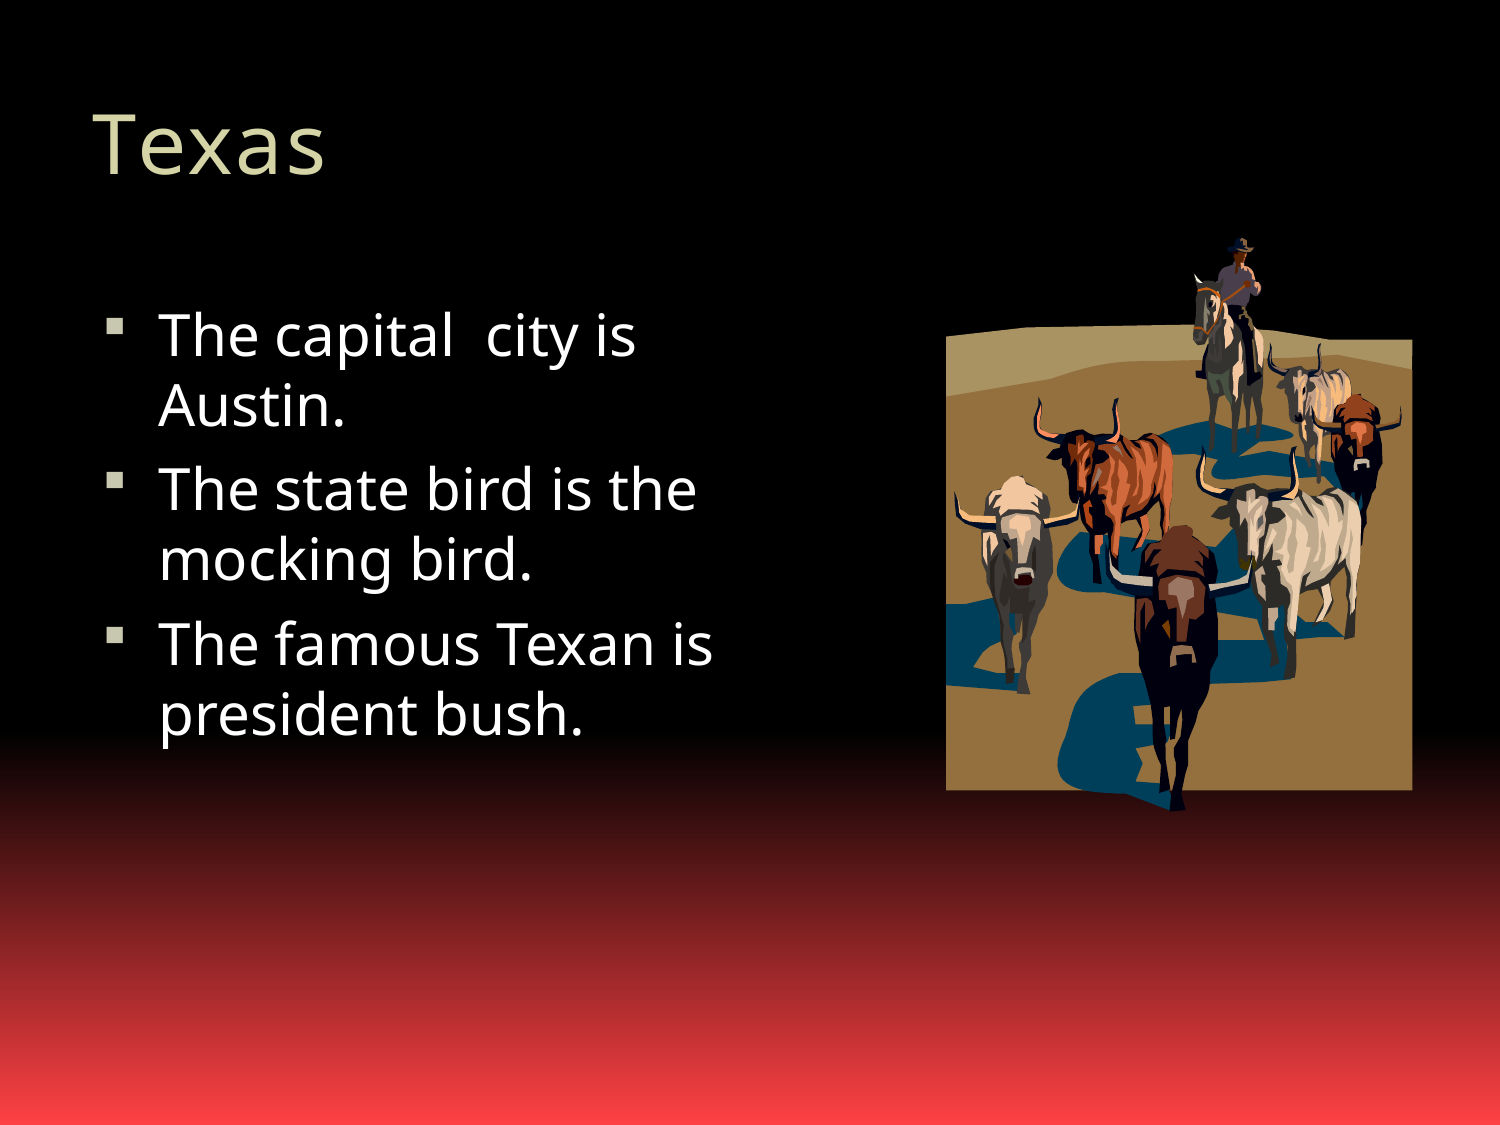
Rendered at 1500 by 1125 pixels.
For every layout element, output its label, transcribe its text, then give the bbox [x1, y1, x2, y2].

title Texas [75, 83, 1425, 234]
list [945, 236, 1413, 812]
list The capital city is Austin. The state bird is the mocking bird. The famous Texan is president bush. [76, 290, 739, 1033]
